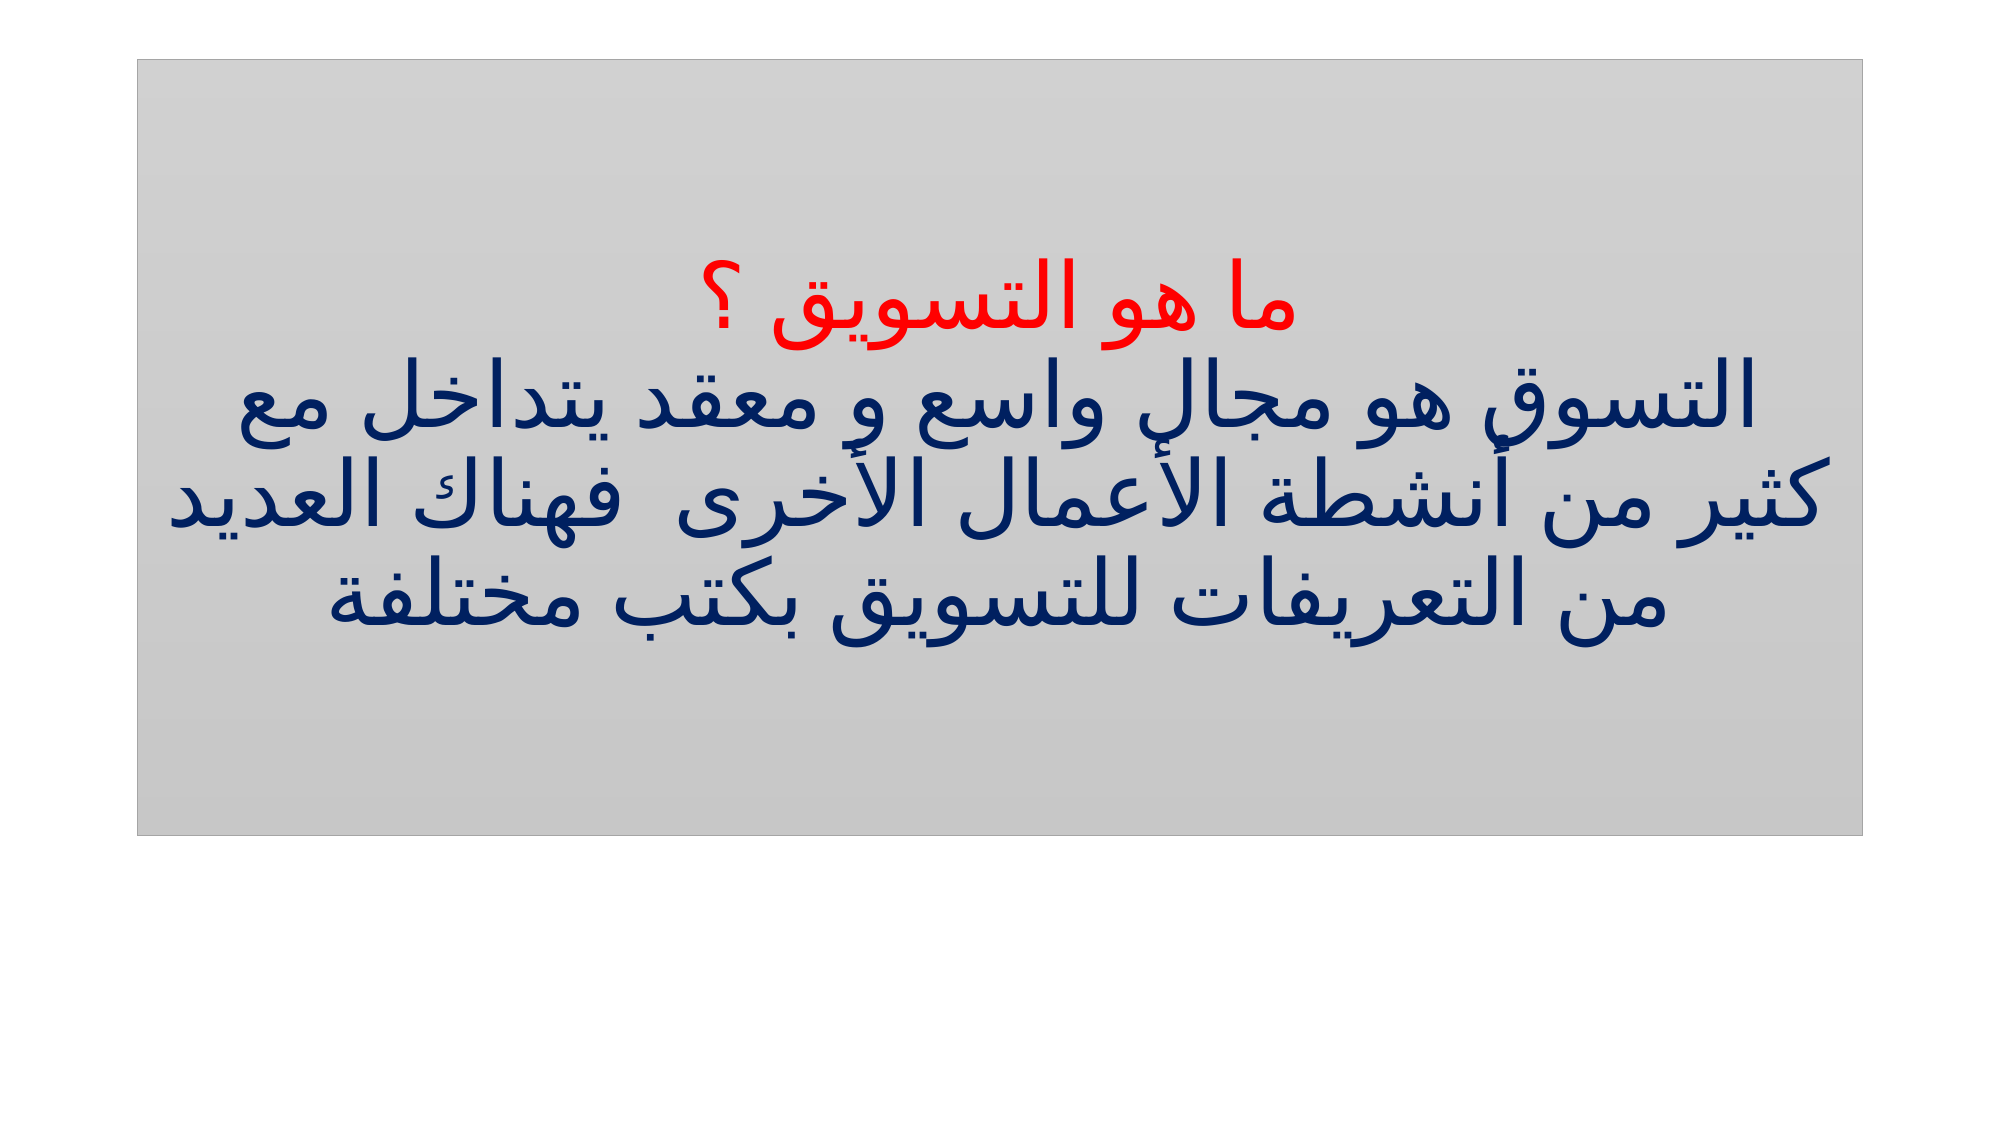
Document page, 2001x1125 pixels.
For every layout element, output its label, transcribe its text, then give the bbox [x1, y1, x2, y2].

title ما هو التسويق ؟ التسوق هو مجال واسع و معقد يتداخل مع كثير من أنشطة الأعمال الأخرى فهناك العديد من التعريفات للتسويق بكتب مختلفة [137, 59, 1863, 836]
